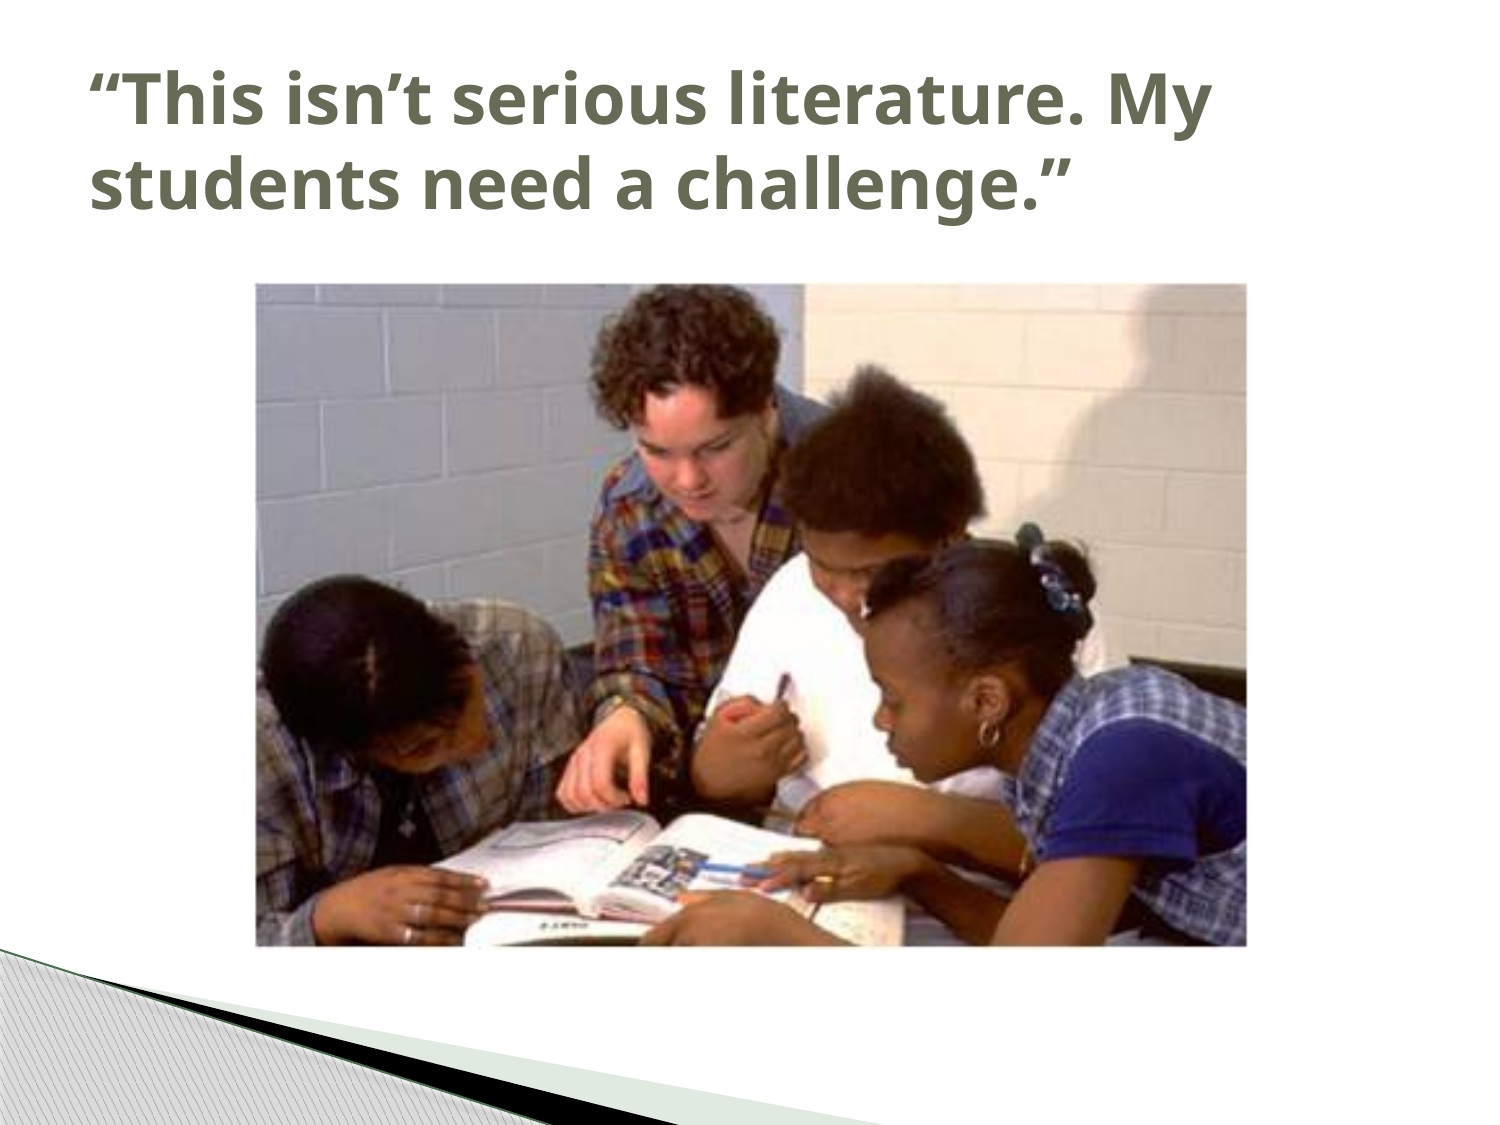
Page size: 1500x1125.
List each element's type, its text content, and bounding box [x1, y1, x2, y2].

picture [253, 282, 1251, 951]
title “This isn’t serious literature. My students need a challenge.” [75, 45, 1425, 233]
